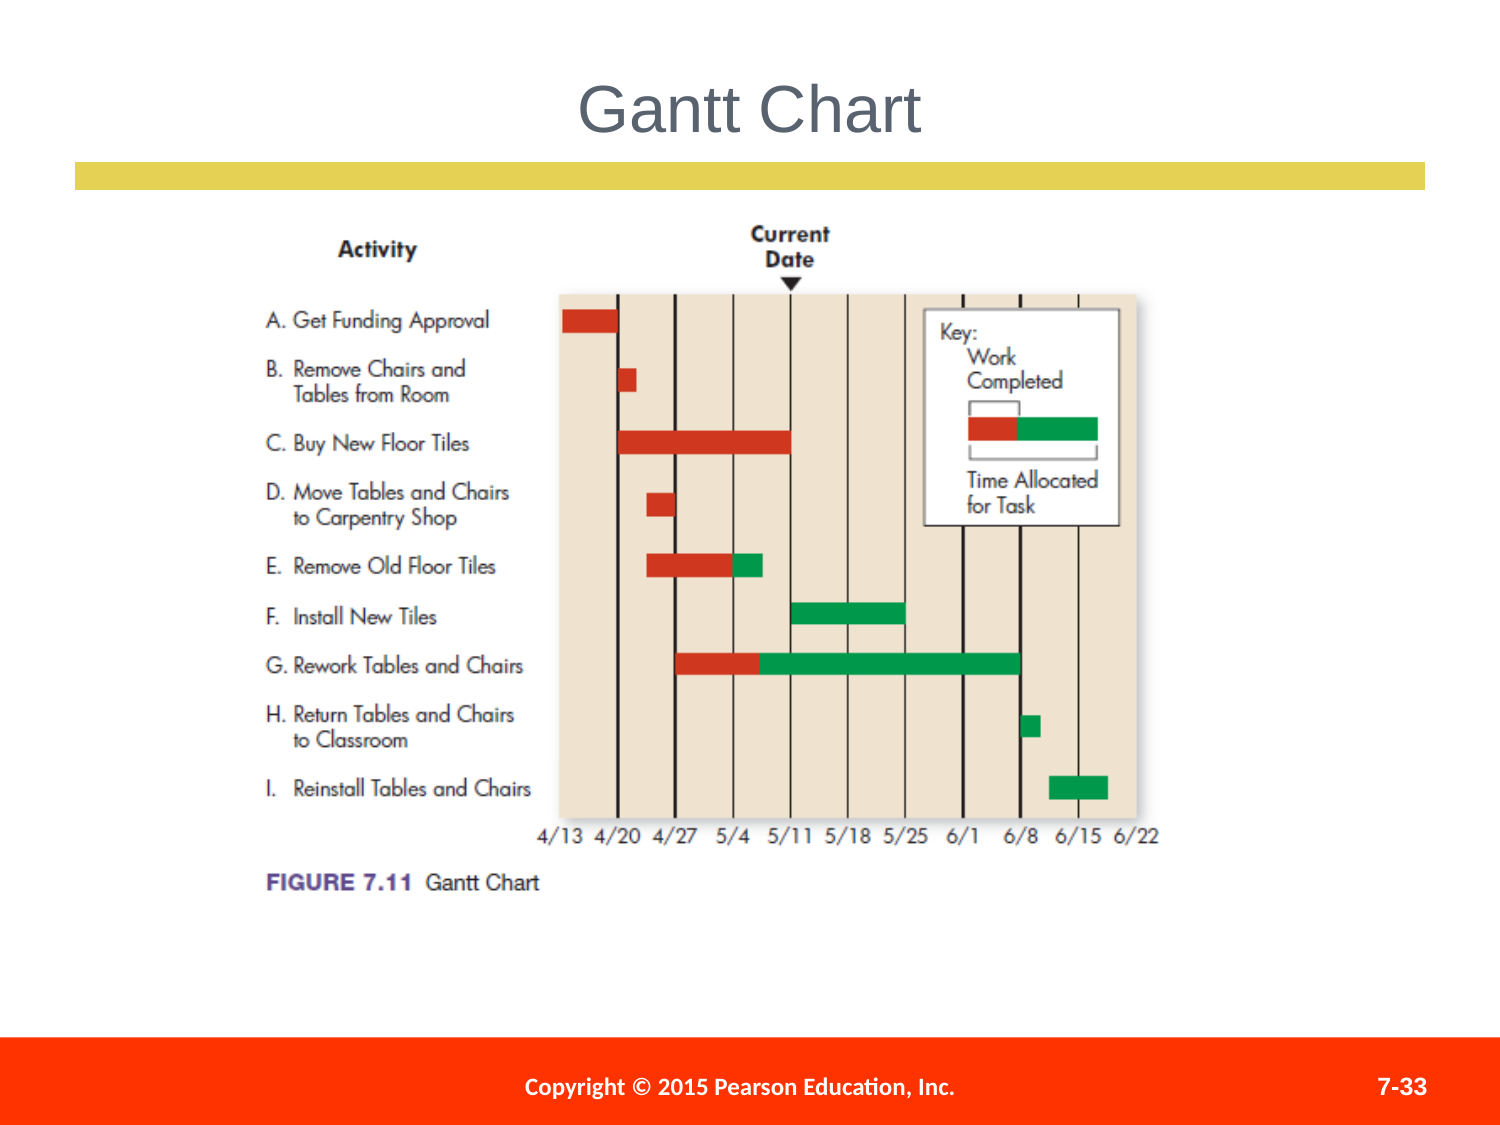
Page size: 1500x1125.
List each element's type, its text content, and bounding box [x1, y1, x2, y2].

title Gantt Chart [74, 12, 1426, 201]
picture [236, 212, 1238, 1007]
